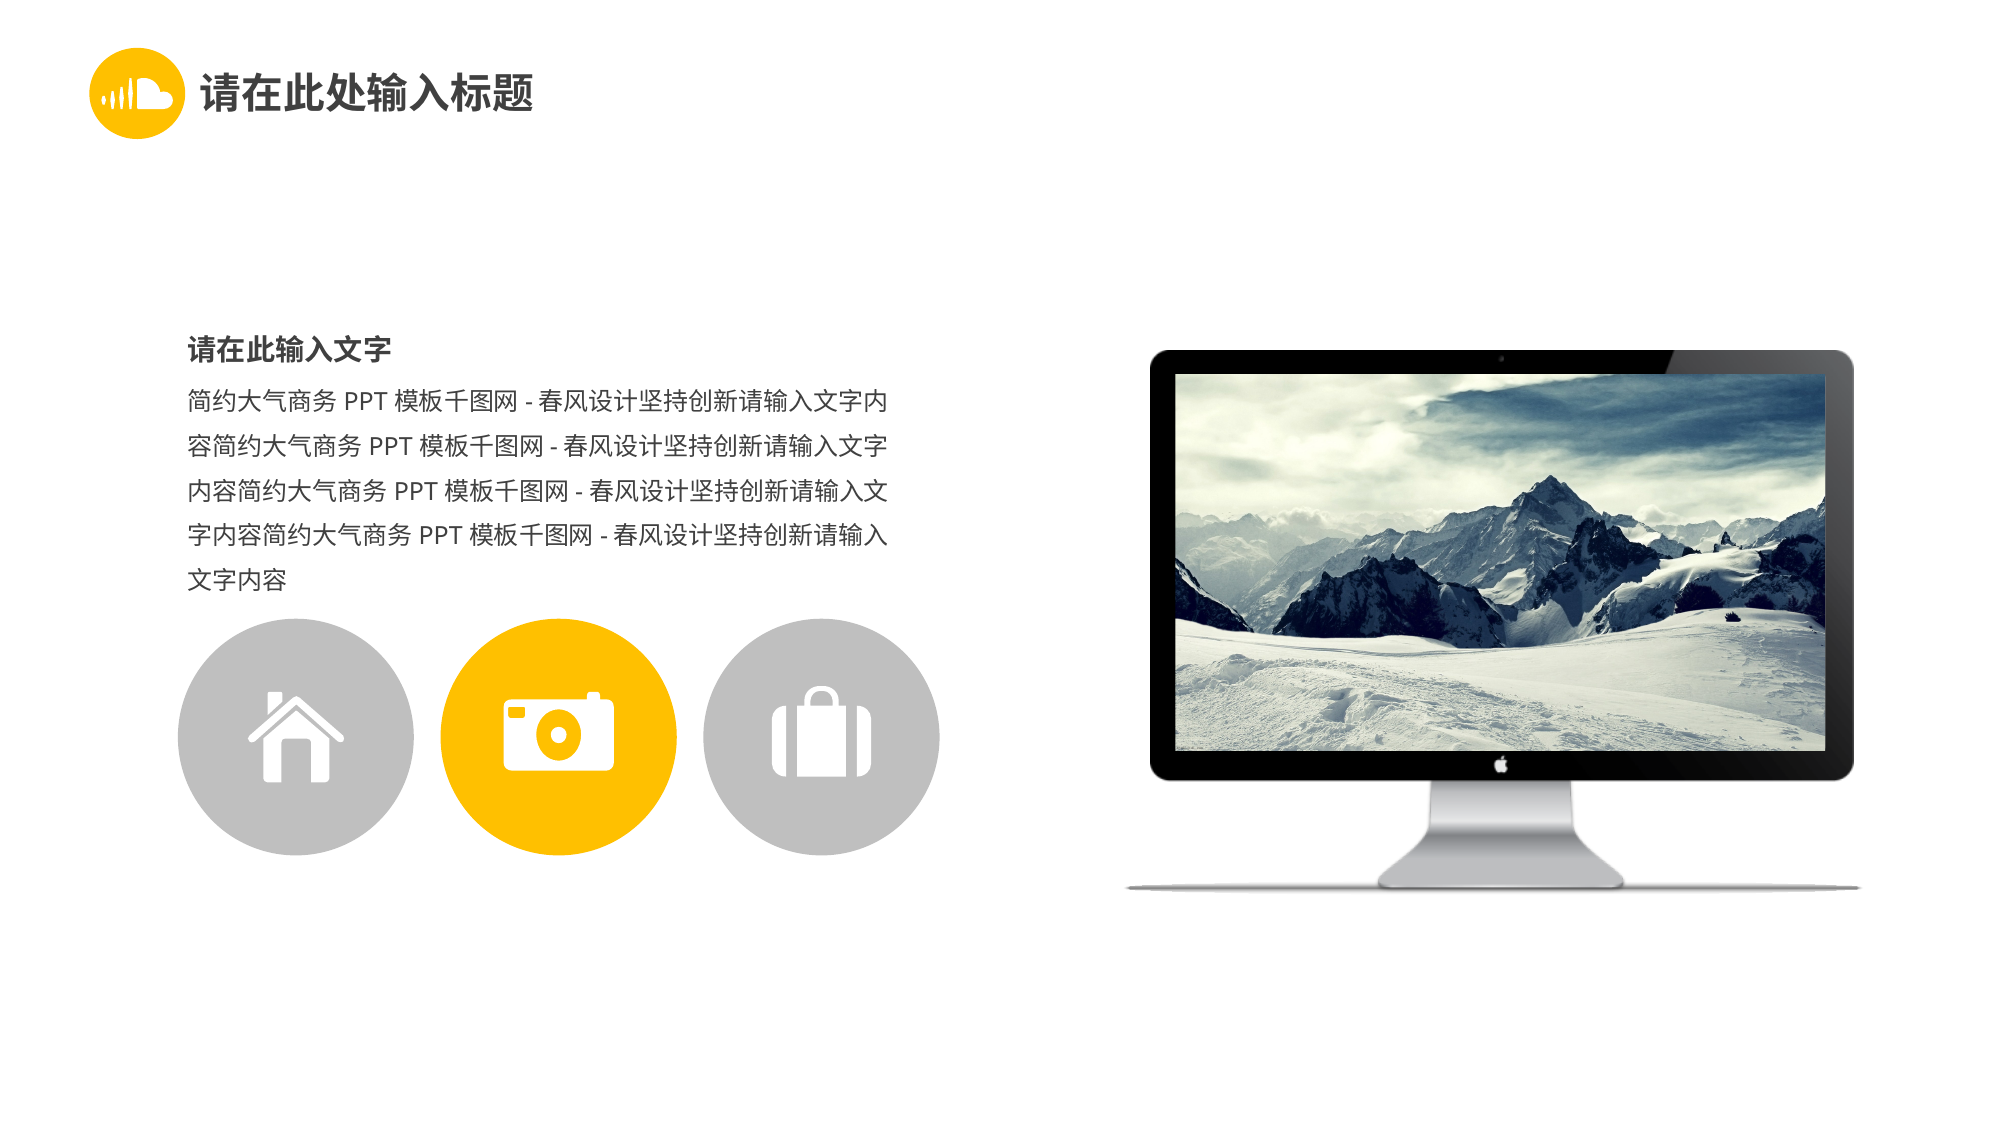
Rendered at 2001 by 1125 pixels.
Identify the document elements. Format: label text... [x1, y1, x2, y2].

text_box [440, 647, 677, 856]
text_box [1122, 350, 1864, 895]
text_box 请在此输入文字 [172, 323, 408, 374]
text_box [771, 705, 787, 777]
text_box [856, 705, 872, 777]
text_box [267, 691, 283, 716]
text_box [703, 647, 940, 856]
text_box [247, 696, 345, 743]
text_box [177, 647, 414, 856]
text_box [89, 47, 549, 139]
text_box [503, 691, 614, 771]
text_box [263, 710, 330, 783]
text_box 简约大气商务PPT模板千图网-春风设计坚持创新请输入文字内容简约大气商务PPT模板千图网-春风设计坚持创新请输入文字内容简约大气商务PPT模板千图网-春风设计坚持创新请输入文字内容简约大气商务PPT模板千图网-春风设计坚持创新请输入文字内容 [172, 362, 928, 647]
text_box [797, 686, 846, 777]
